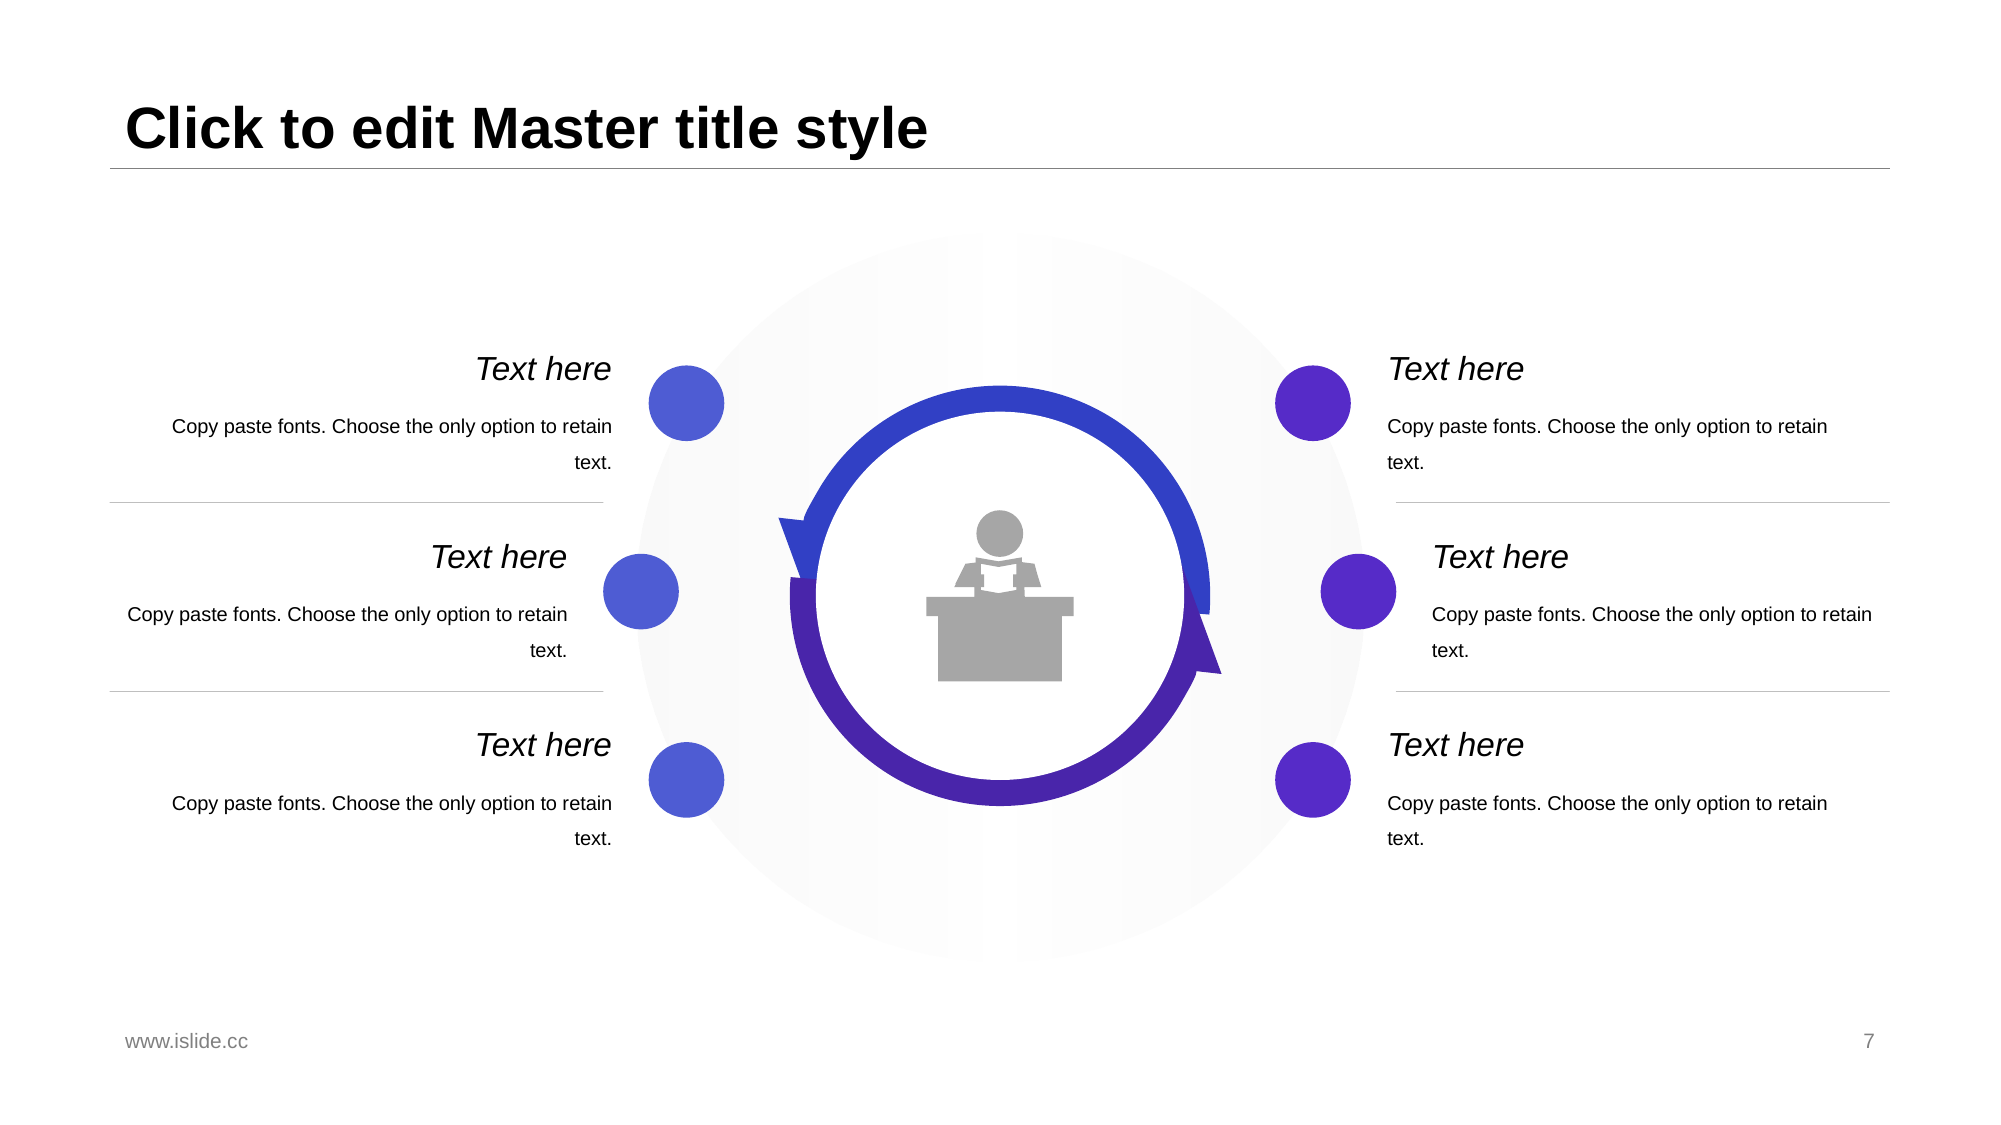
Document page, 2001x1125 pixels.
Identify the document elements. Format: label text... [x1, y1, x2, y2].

title Click to edit Master title style [109, 0, 1890, 169]
slide_number 7 [1412, 1023, 1890, 1058]
footer www.islide.cc [109, 1023, 790, 1058]
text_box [109, 232, 1890, 962]
